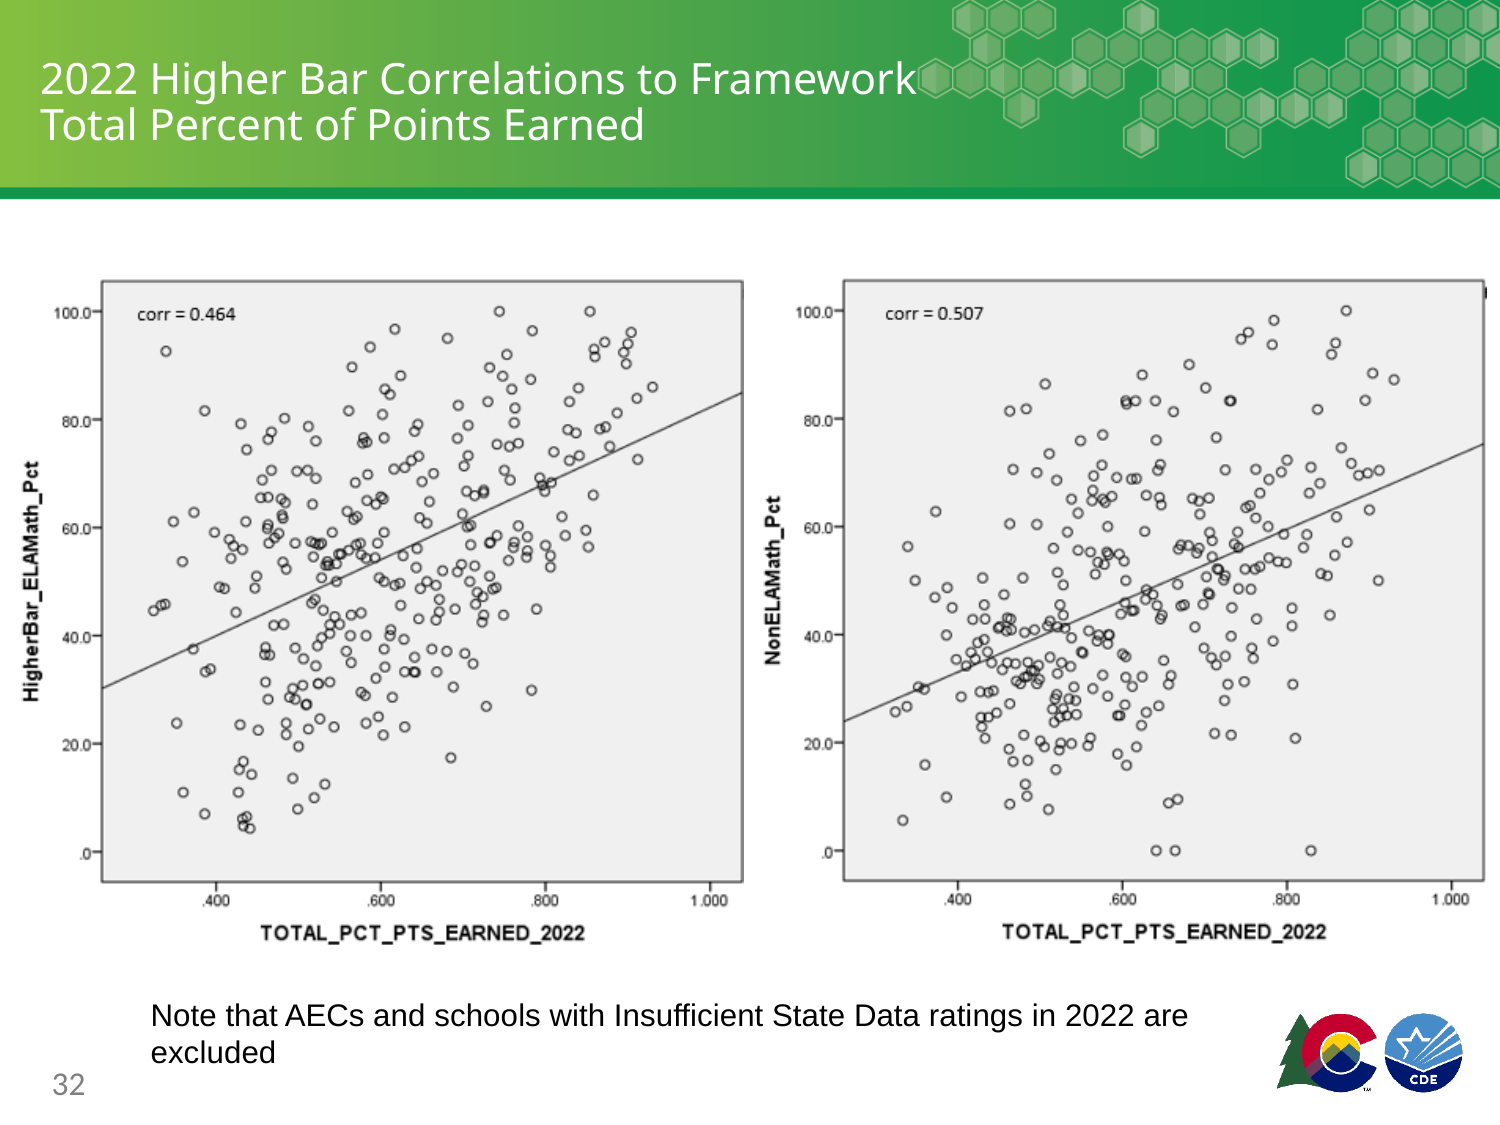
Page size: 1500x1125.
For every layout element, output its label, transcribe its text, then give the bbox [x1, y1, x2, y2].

picture [1275, 1012, 1463, 1093]
slide_number 32 [36, 1054, 375, 1115]
title 2022 Higher Bar Correlations to Framework Total Percent of Points Earned [40, 41, 927, 166]
text_box Note that AECs and schools with Insufficient State Data ratings in 2022 are excluded [135, 987, 1227, 1078]
picture [0, 0, 1500, 200]
picture [745, 275, 1487, 961]
picture [0, 271, 744, 957]
